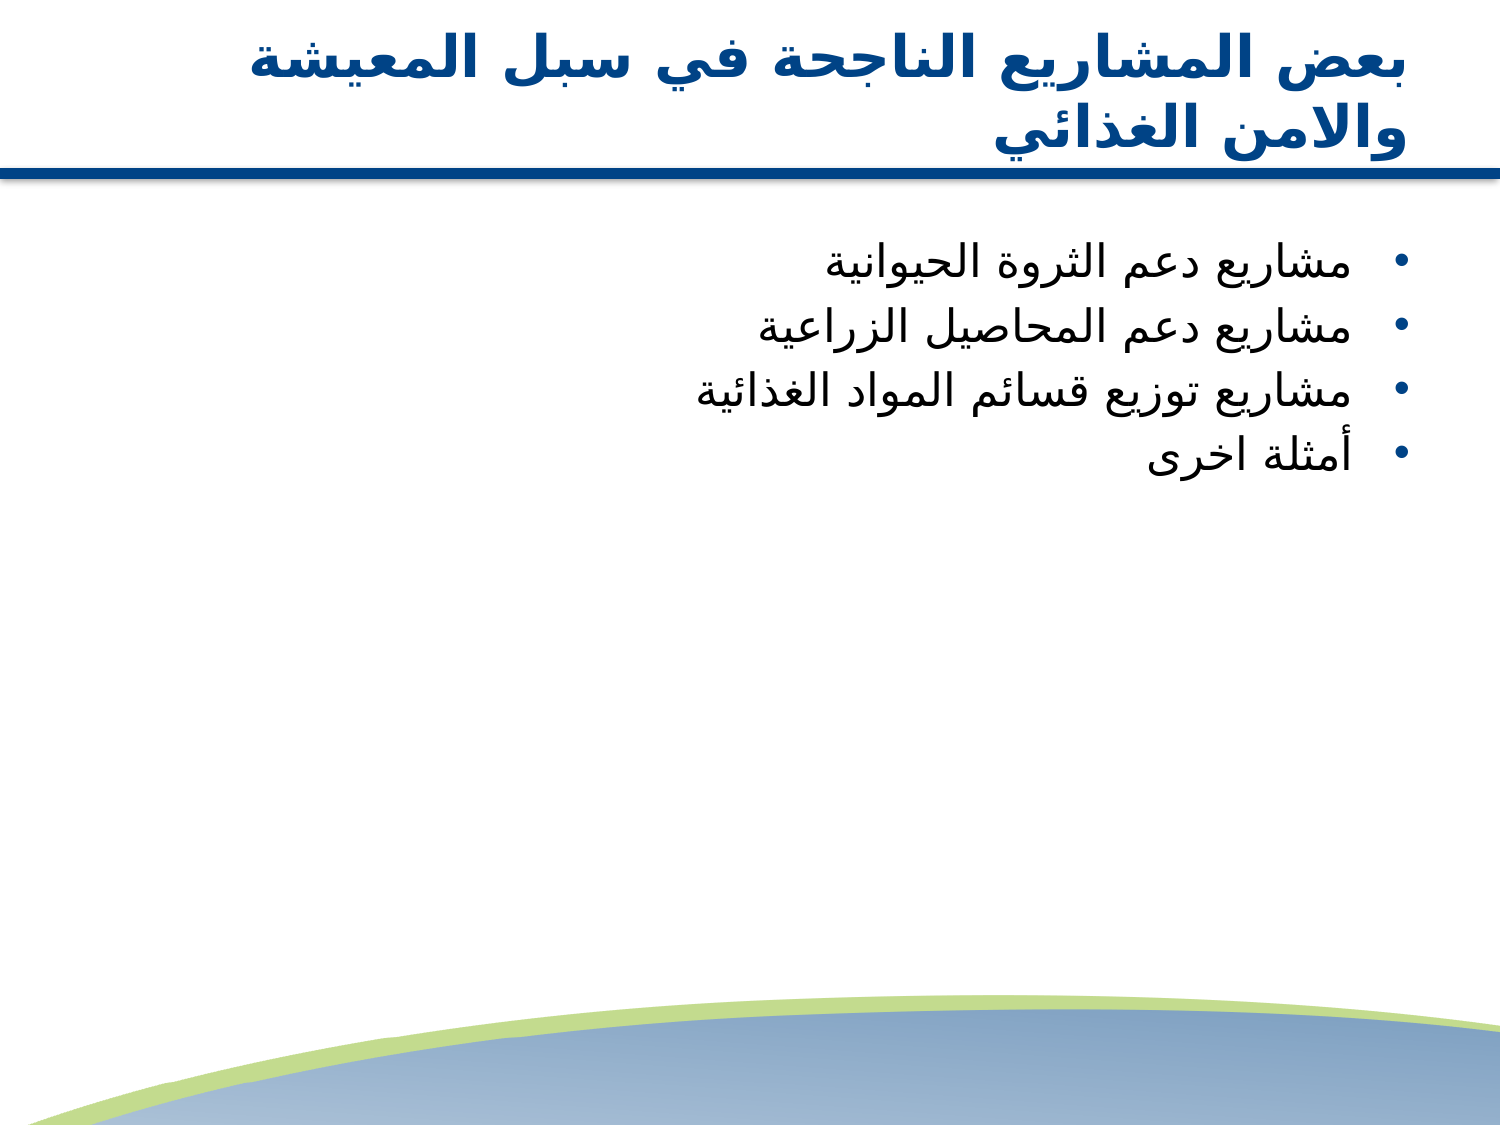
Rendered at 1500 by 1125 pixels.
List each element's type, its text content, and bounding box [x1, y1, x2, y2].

picture [0, 993, 1500, 1125]
list مشاريع دعم الثروة الحيوانية مشاريع دعم المحاصيل الزراعية مشاريع توزيع قسائم المواد الغذائية أمثلة اخرى [75, 224, 1425, 1010]
title بعض المشاريع الناجحة في سبل المعيشة والامن الغذائي [75, 0, 1425, 178]
